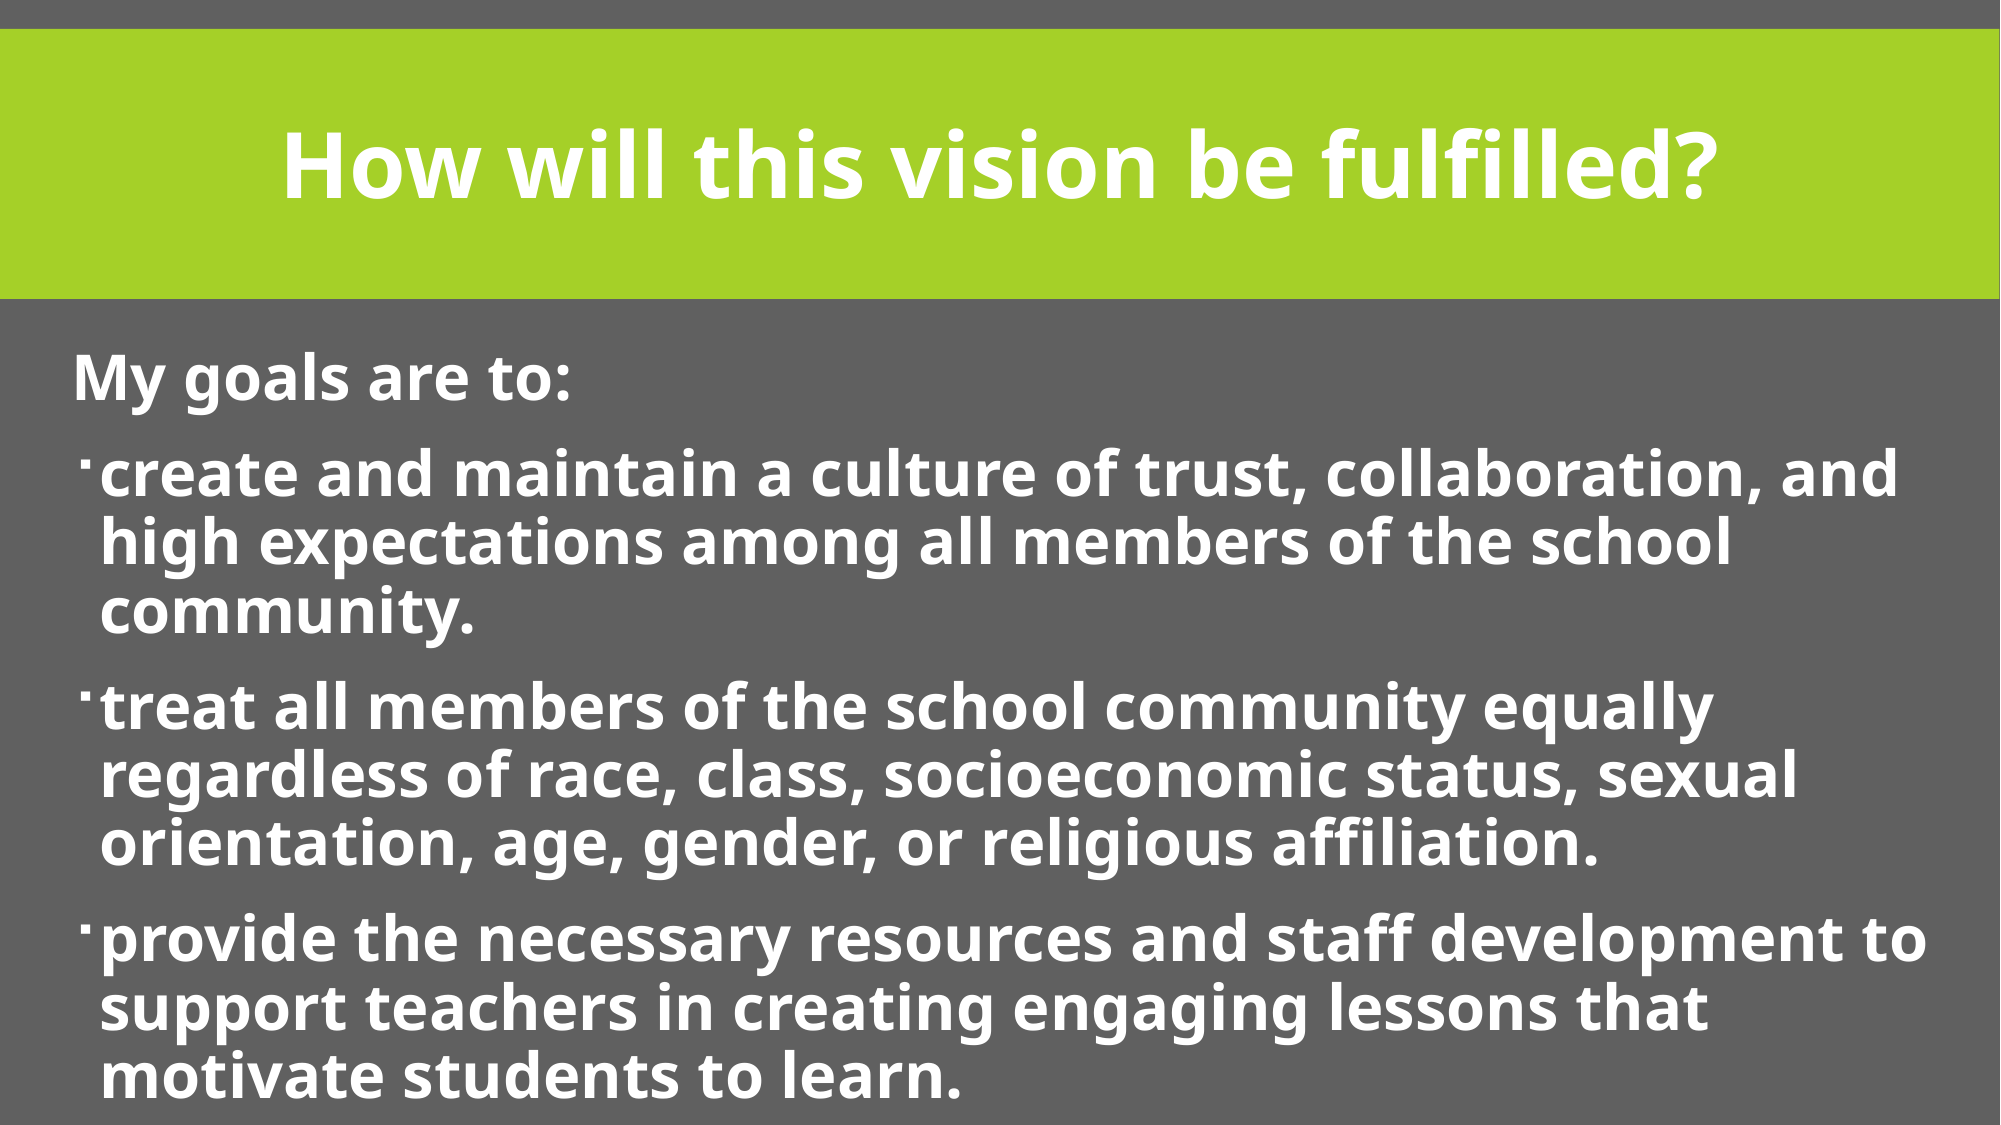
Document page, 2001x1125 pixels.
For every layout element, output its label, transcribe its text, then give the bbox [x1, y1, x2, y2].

title How will this vision be fulfilled? [197, 46, 1803, 258]
list My goals are to: create and maintain a culture of trust, collaboration, and high expectations among all members of the school community. treat all members of the school community equally regardless of race, class, socioeconomic status, sexual orientation, age, gender, or religious affiliation. provide the necessary resources and staff development to support teachers in creating engaging lessons that motivate students to learn. [55, 258, 1971, 1125]
